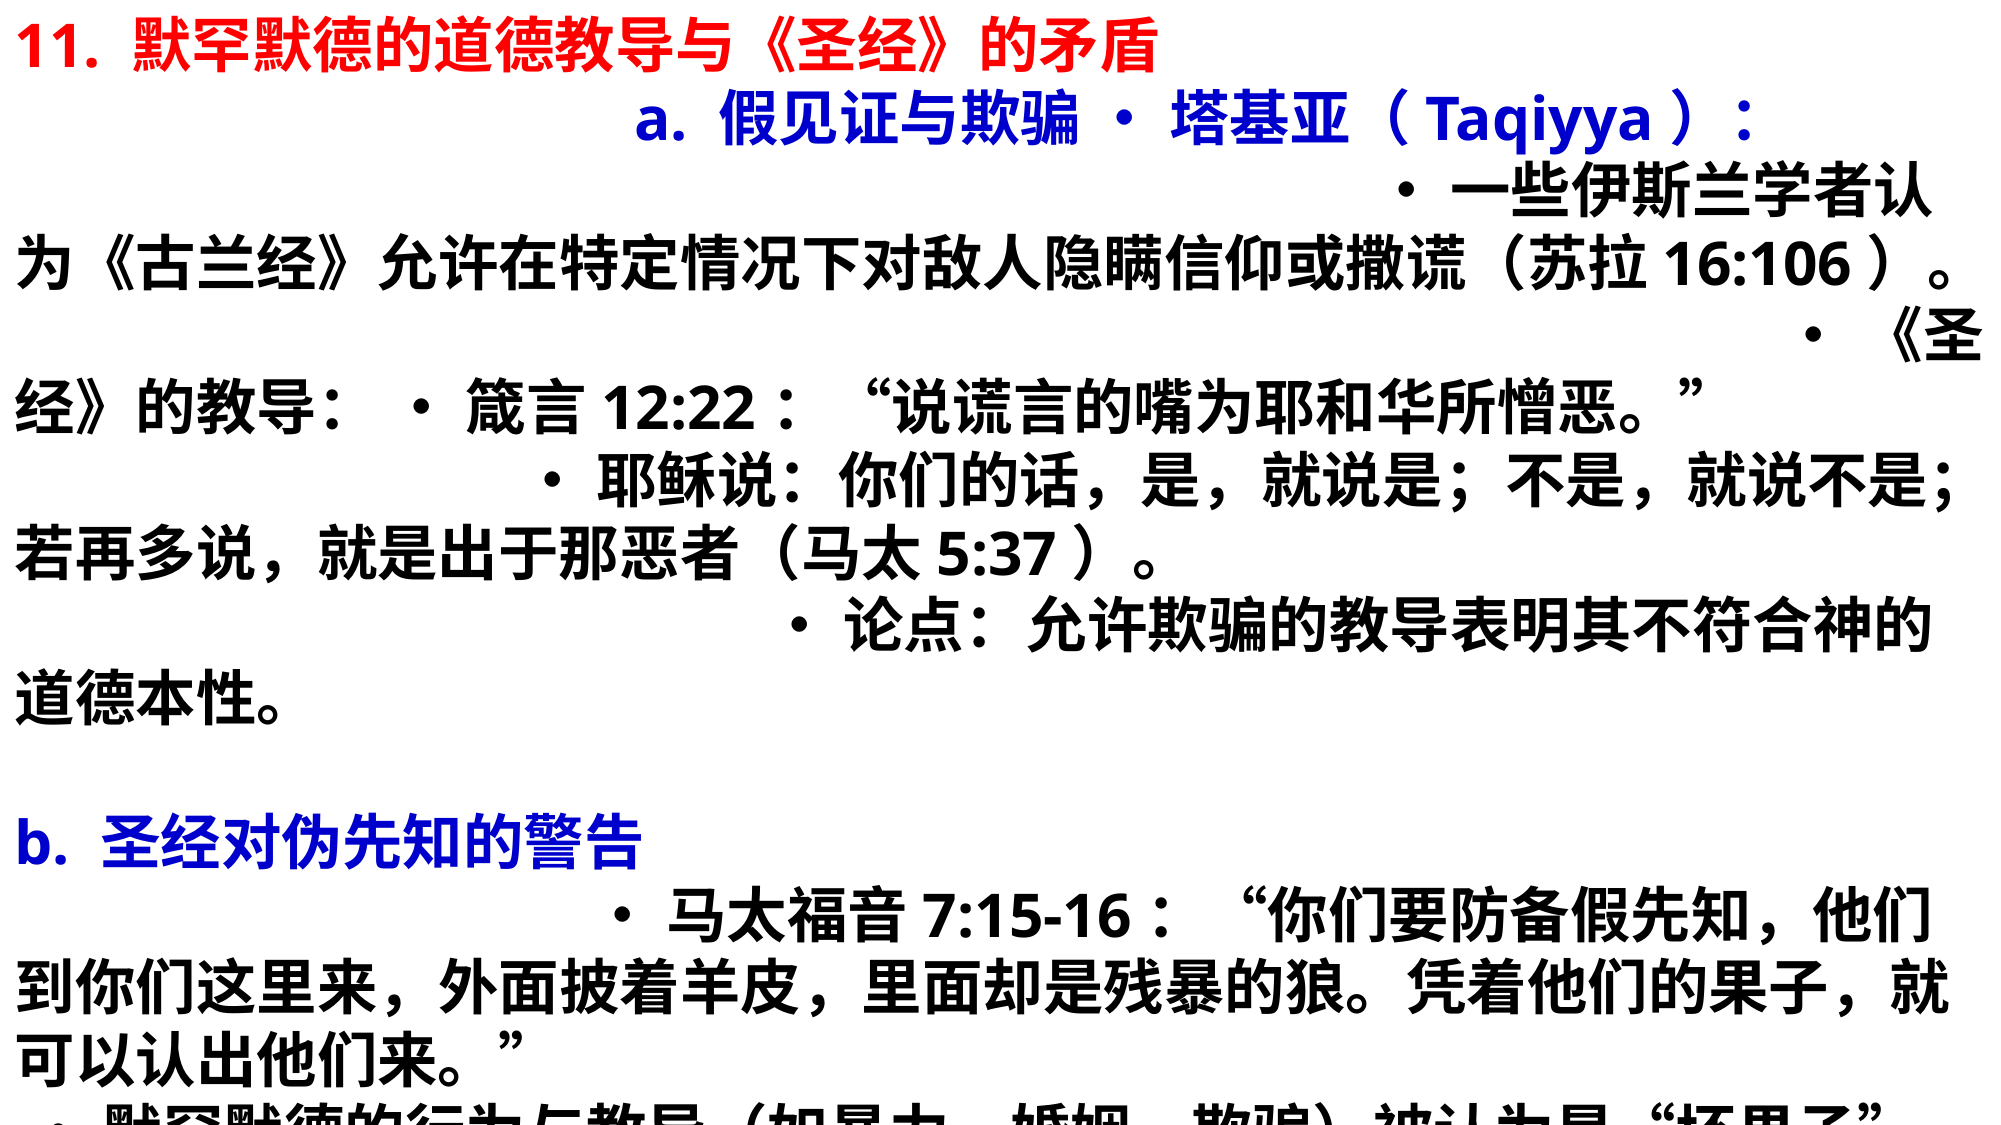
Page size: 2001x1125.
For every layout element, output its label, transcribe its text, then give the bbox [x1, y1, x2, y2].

text_box 11. 默罕默德的道德教导与《圣经》的矛盾 a. 假见证与欺骗 • 塔基亚（Taqiyya）： • 一些伊斯兰学者认为《古兰经》允许在特定情况下对敌人隐瞒信仰或撒谎（苏拉16:106）。 • 《圣经》的教导： • 箴言12:22：“说谎言的嘴为耶和华所憎恶。” • 耶稣说：你们的话，是，就说是；不是，就说不是；若再多说，就是出于那恶者（马太5:37）。 • 论点：允许欺骗的教导表明其不符合神的道德本性。 b. 圣经对伪先知的警告 • 马太福音7:15-16：“你们要防备假先知，他们到你们这里来，外面披着羊皮，里面却是残暴的狼。凭着他们的果子，就可以认出他们来。” • 默罕默德的行为与教导（如暴力、婚姻、欺骗）被认为是“坏果子”，不符合神圣启示的标准。 [0, 0, 2000, 1125]
